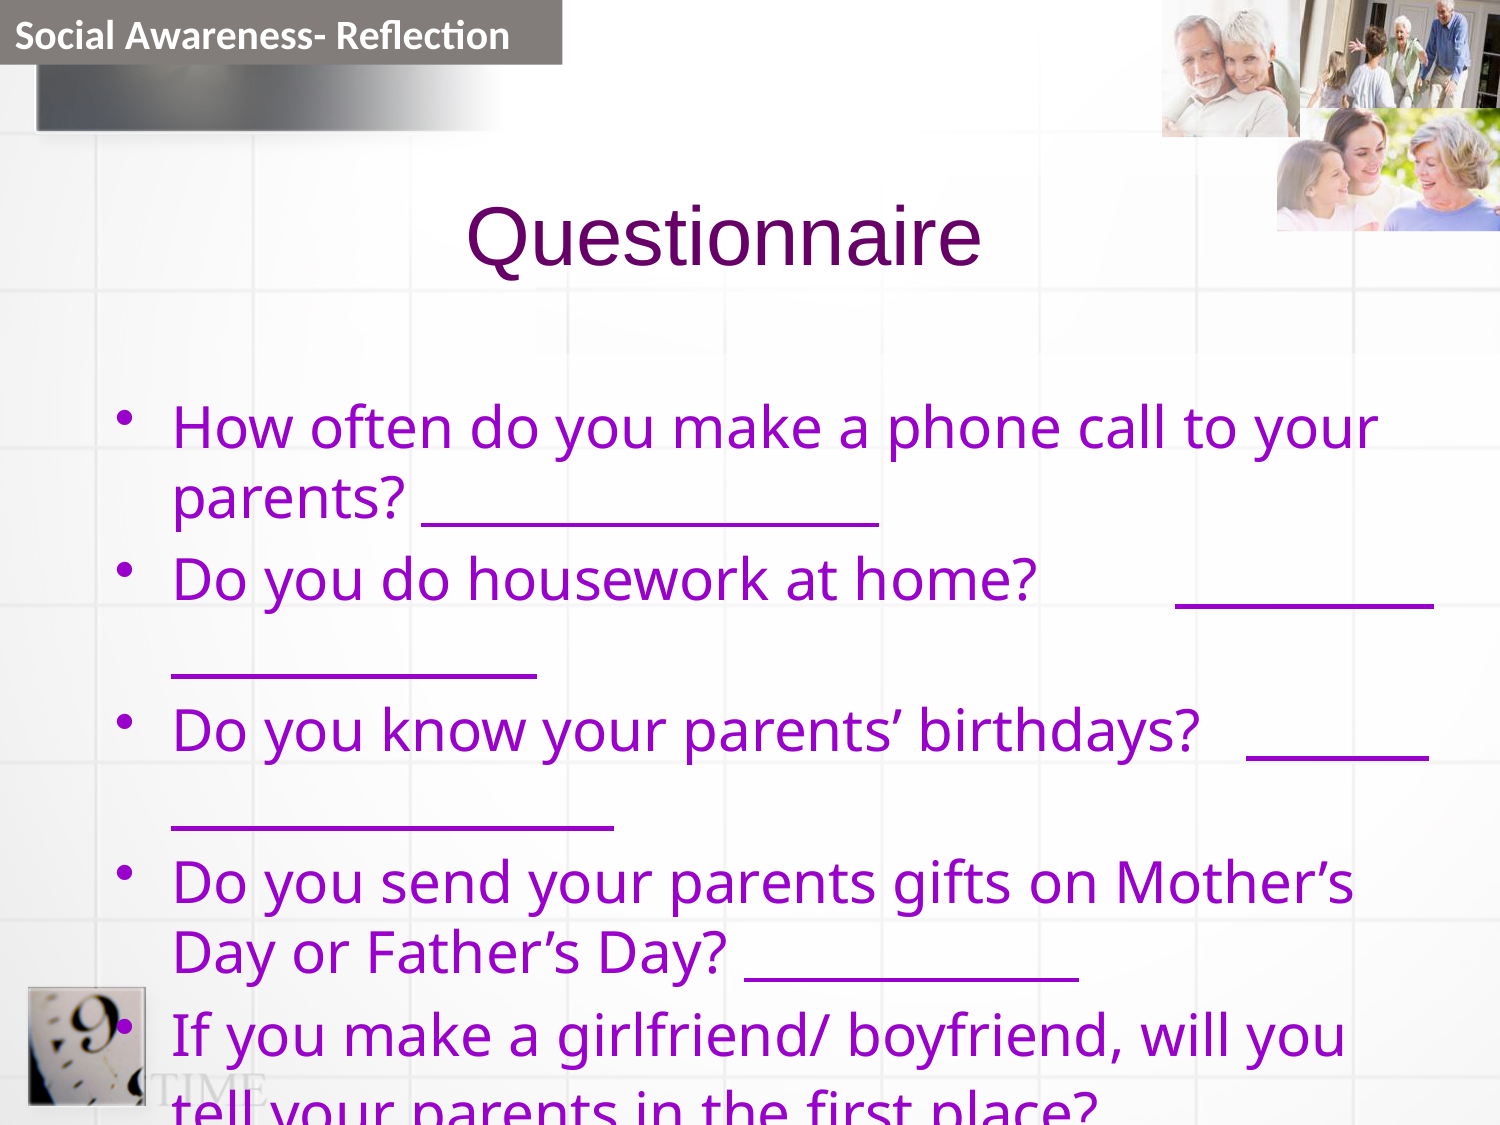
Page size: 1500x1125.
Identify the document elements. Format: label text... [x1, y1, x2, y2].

text_box Social Awareness- Reflection [0, 0, 563, 65]
list How often do you make a phone call to your parents? Do you do housework at home? Do you know your parents’ birthdays? Do you send your parents gifts on Mother’s Day or Father’s Day? If you make a girlfriend/ boyfriend, will you tell your parents in the first place? [99, 382, 1450, 1125]
title Questionnaire [50, 174, 1400, 313]
picture [0, 0, 1500, 1125]
